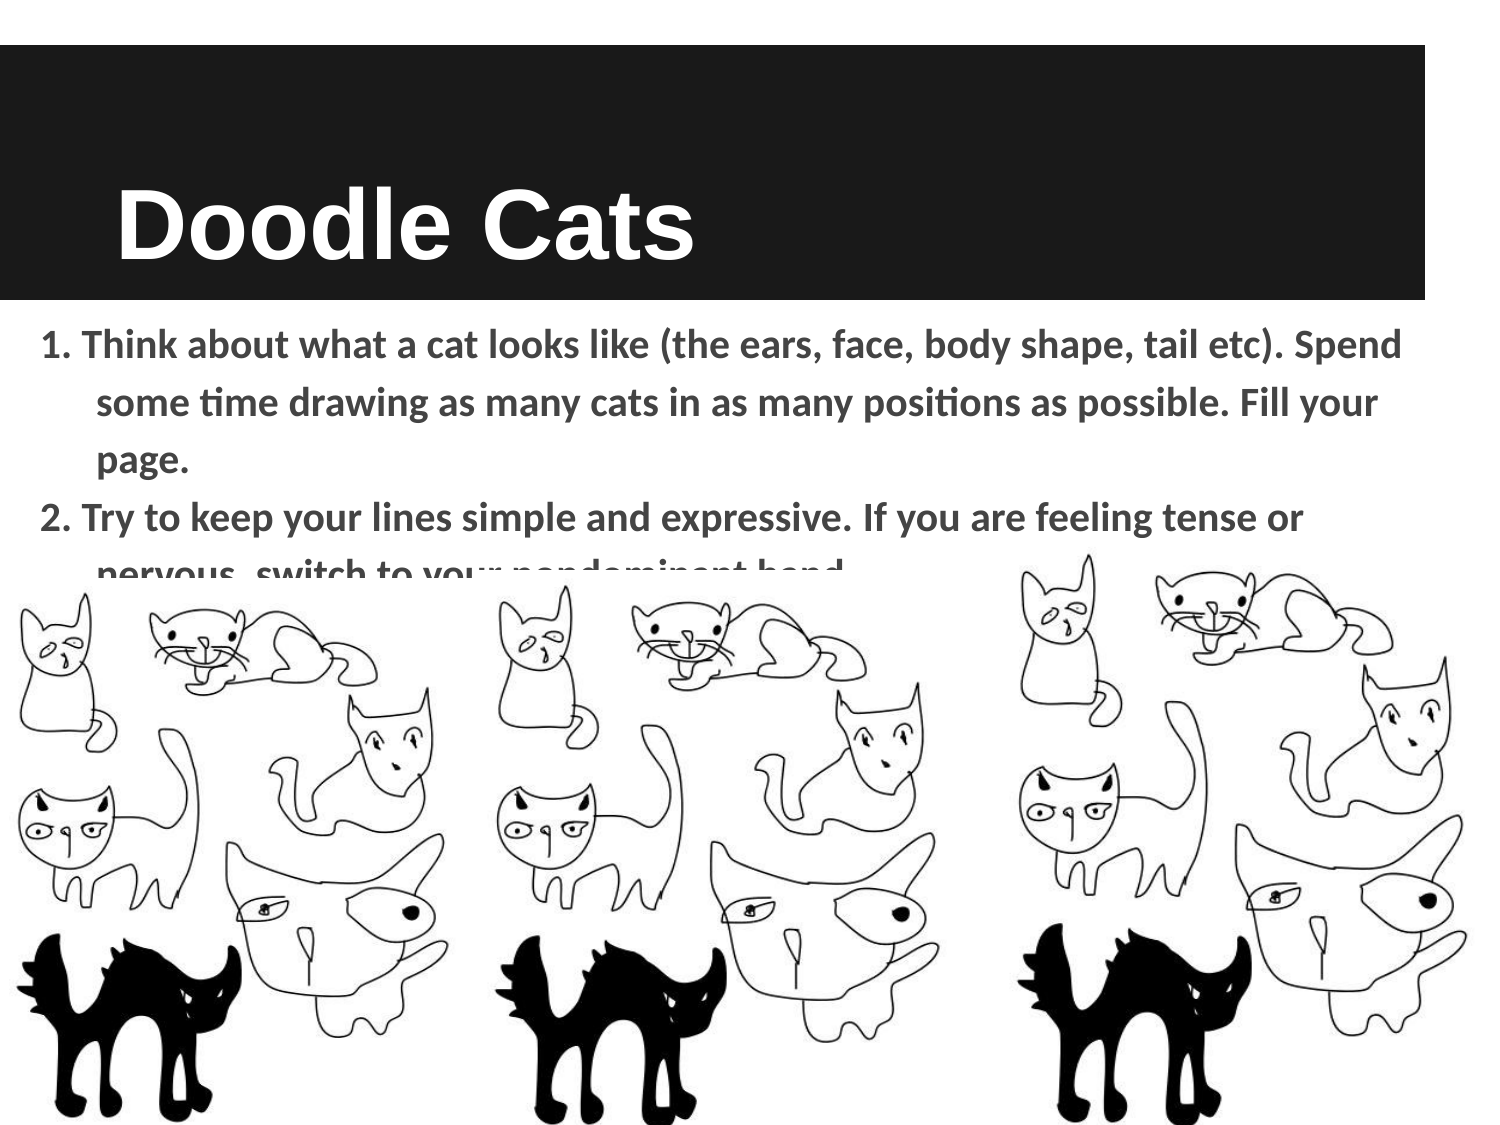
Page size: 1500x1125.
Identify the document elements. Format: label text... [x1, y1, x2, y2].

list 1. Think about what a cat looks like (the ears, face, body shape, tail etc). Spend some time drawing as many cats in as many positions as possible. Fill your page. 2. Try to keep your lines simple and expressive. If you are feeling tense or nervous, switch to your nondominant hand. [24, 294, 1476, 963]
text_box [1000, 538, 1500, 1125]
text_box [0, 578, 478, 1125]
text_box [478, 570, 972, 1125]
title Doodle Cats [50, 76, 1401, 294]
